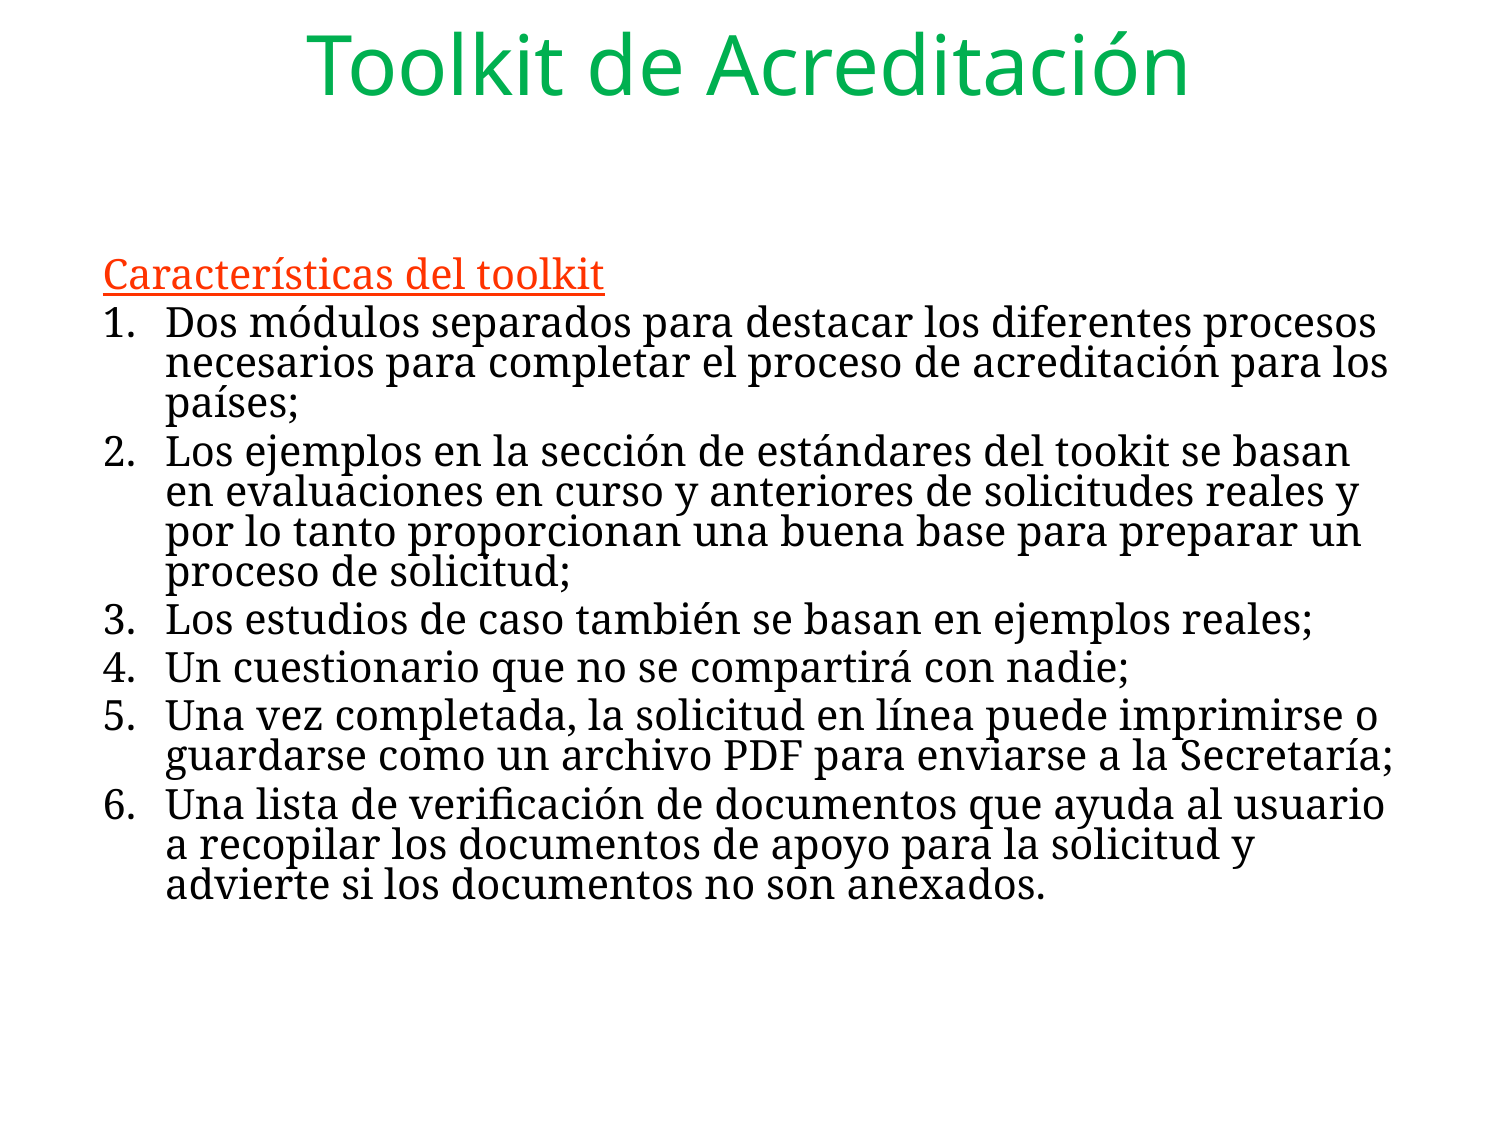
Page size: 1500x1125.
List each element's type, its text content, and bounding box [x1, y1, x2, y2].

title Toolkit de Acreditación [75, 0, 1425, 225]
list Características del toolkit Dos módulos separados para destacar los diferentes procesos necesarios para completar el proceso de acreditación para los países; Los ejemplos en la sección de estándares del tookit se basan en evaluaciones en curso y anteriores de solicitudes reales y por lo tanto proporcionan una buena base para preparar un proceso de solicitud; Los estudios de caso también se basan en ejemplos reales; Un cuestionario que no se compartirá con nadie; Una vez completada, la solicitud en línea puede imprimirse o guardarse como un archivo PDF para enviarse a la Secretaría; Una lista de verificación de documentos que ayuda al usuario a recopilar los documentos de apoyo para la solicitud y advierte si los documentos no son anexados. [87, 249, 1411, 1088]
